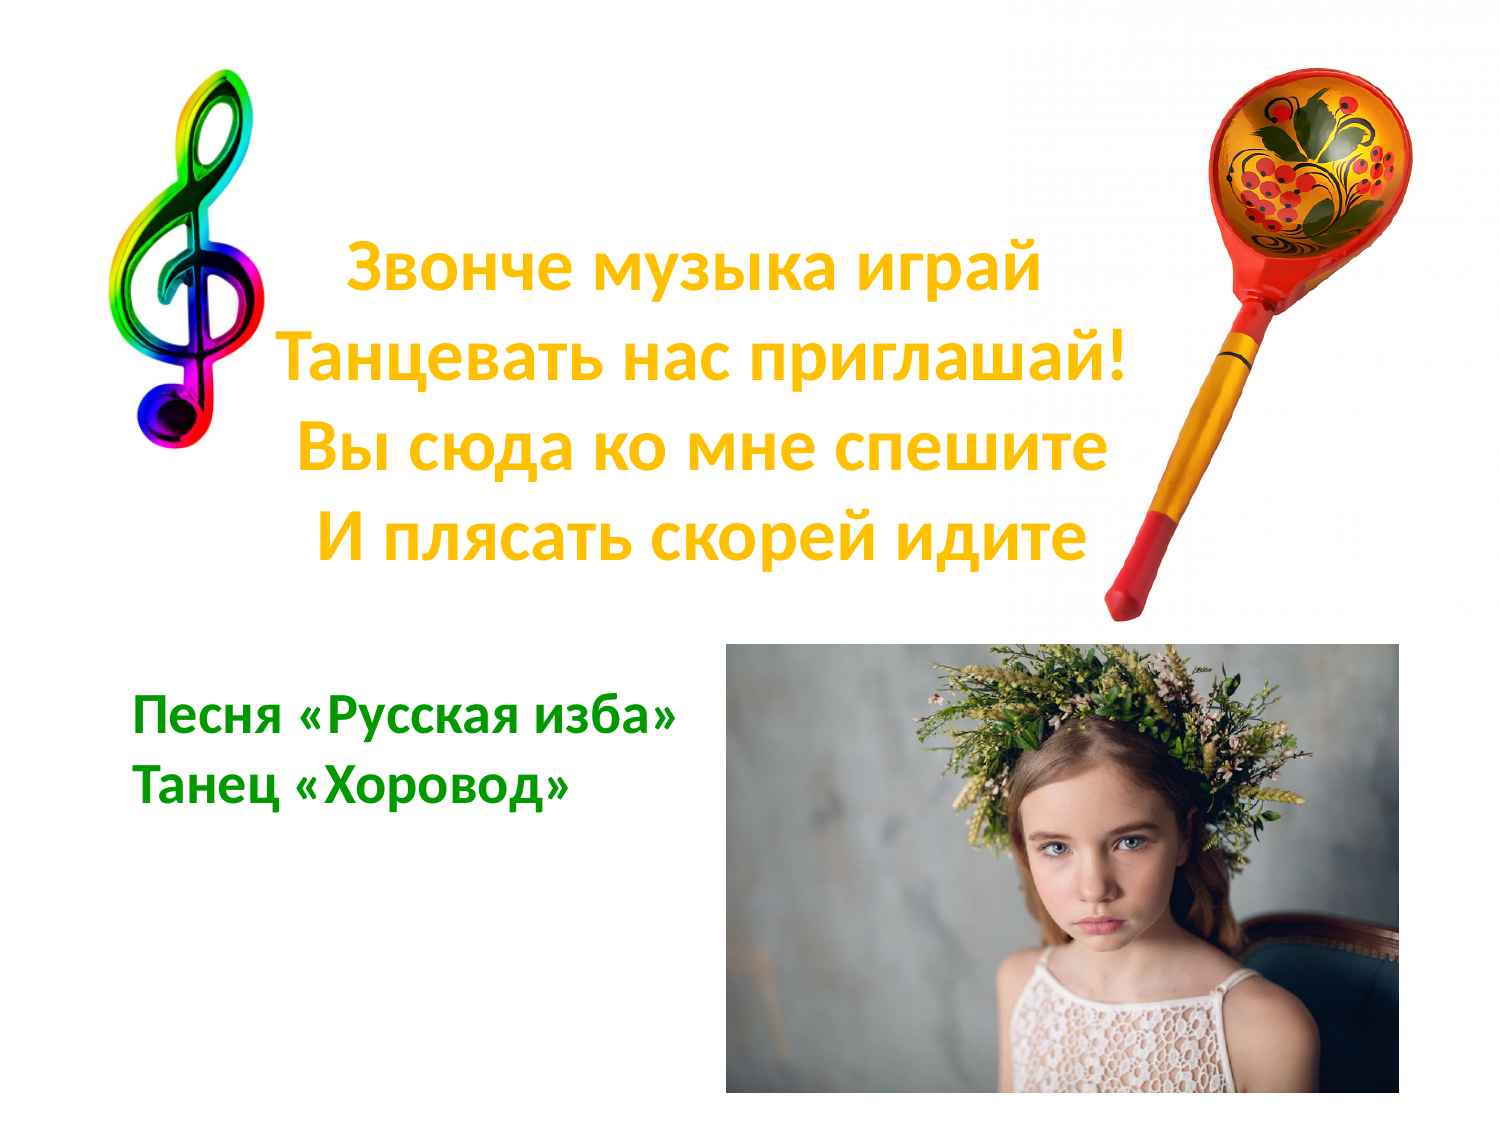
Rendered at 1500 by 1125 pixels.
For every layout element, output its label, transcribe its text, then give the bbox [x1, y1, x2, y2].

picture [726, 0, 1500, 1093]
slide_number Звонче музыка играй Танцевать нас приглашай! Вы сюда ко мне спешите И плясать скорей идите Песня «Русская изба» Танец «Хоровод» [117, 105, 1002, 926]
picture [0, 0, 399, 528]
